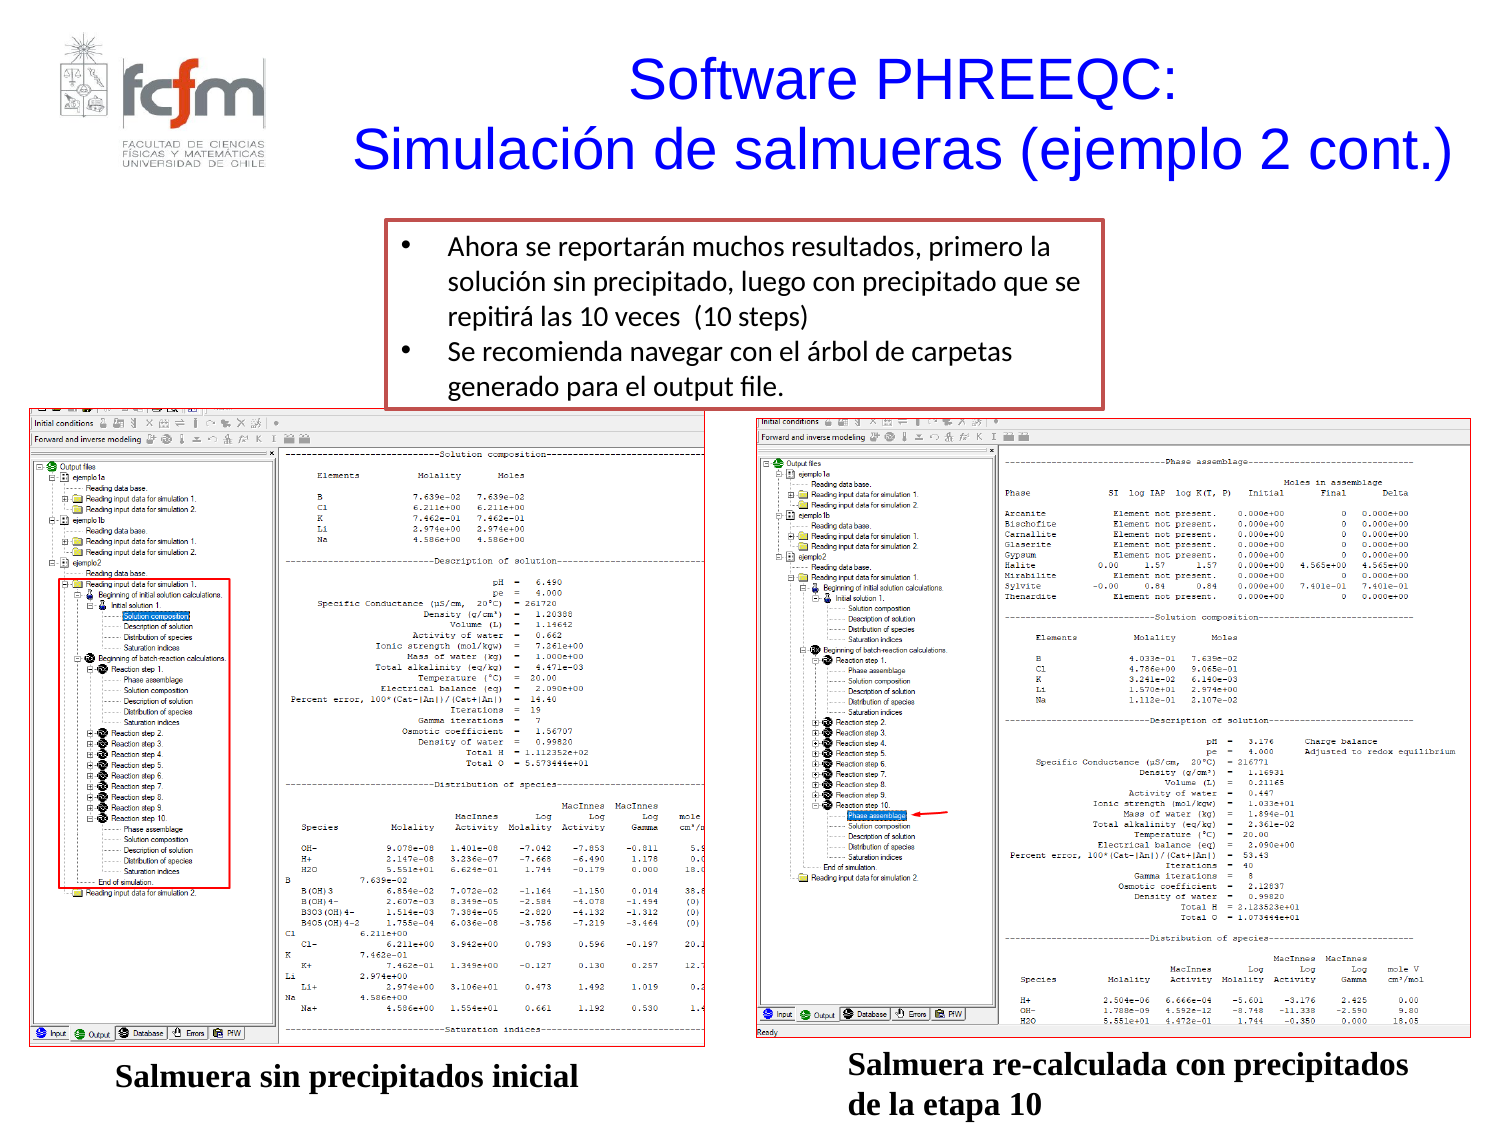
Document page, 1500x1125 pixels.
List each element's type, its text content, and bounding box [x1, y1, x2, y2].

text_box Salmuera re-calculada con precipitados de la etapa 10 [832, 1046, 1436, 1125]
picture [29, 408, 705, 1048]
text_box Salmuera sin precipitados inicial [100, 1055, 668, 1102]
picture [755, 417, 1471, 1038]
text_box Software PHREEQC: Simulación de salmueras (ejemplo 2 cont.) [458, 16, 1350, 206]
text_box Ahora se reportarán muchos resultados, primero la solución sin precipitado, luego con precipitado que se repitirá las 10 veces (10 steps) Se recomienda navegar con el árbol de carpetas generado para el output file. [384, 218, 1105, 411]
